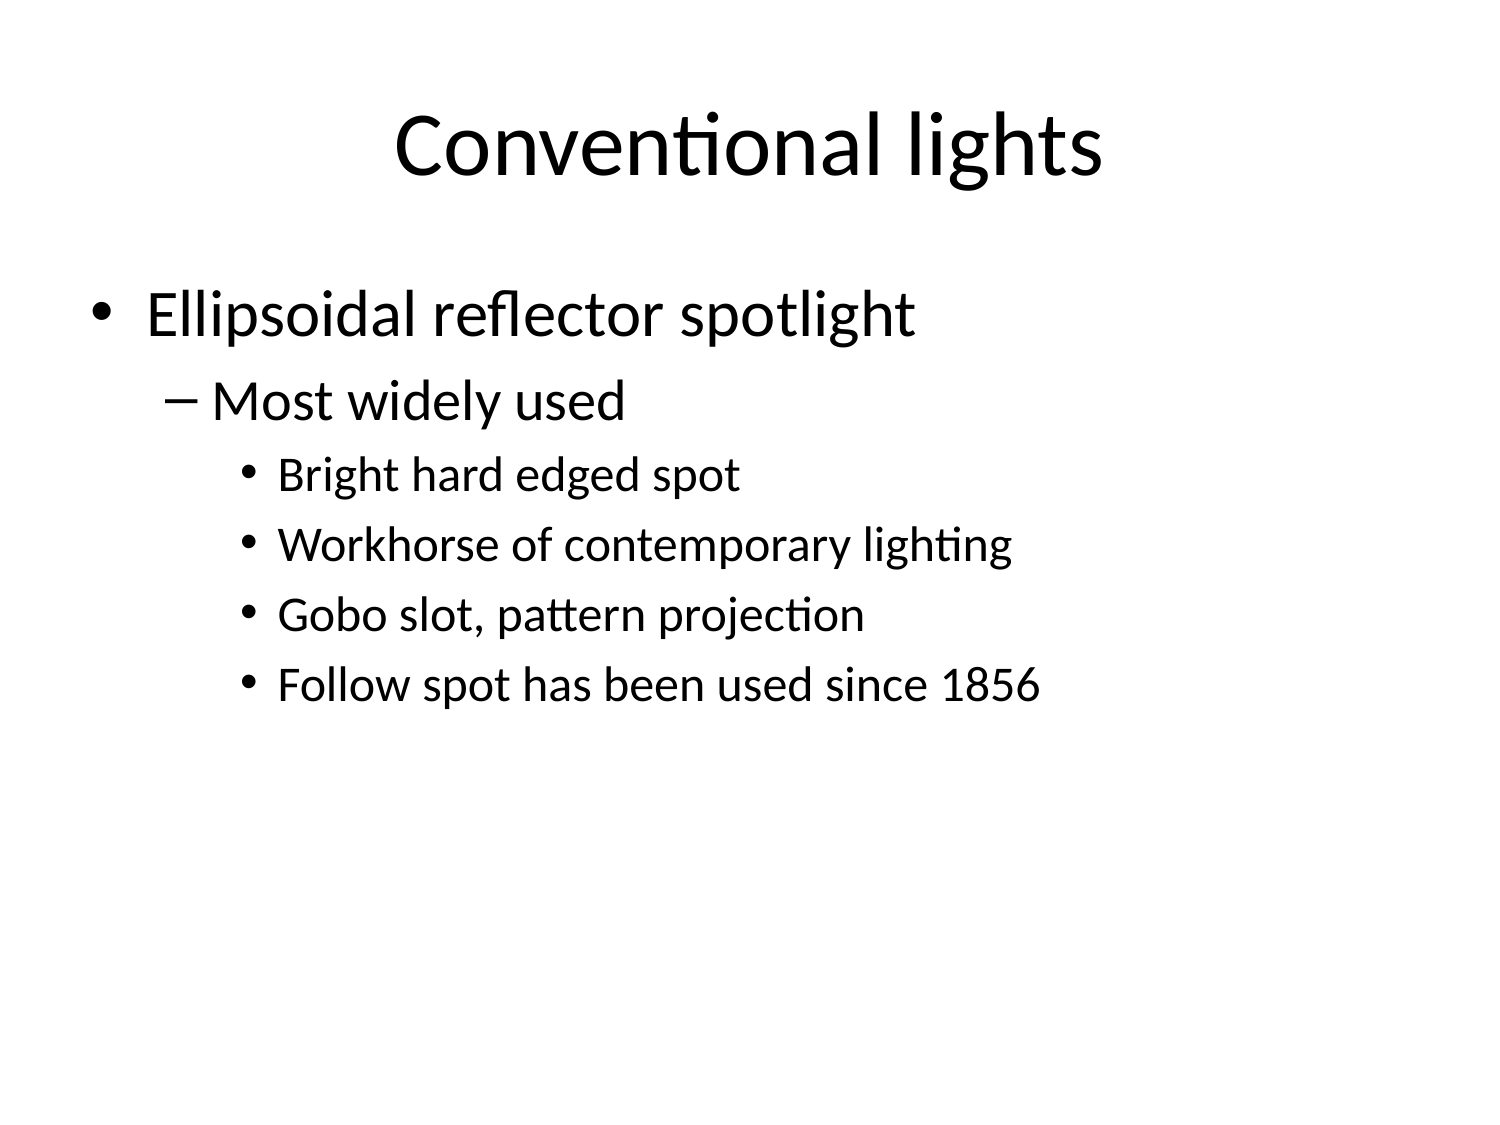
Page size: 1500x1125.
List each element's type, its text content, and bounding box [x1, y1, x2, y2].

list Ellipsoidal reflector spotlight Most widely used Bright hard edged spot Workhorse of contemporary lighting Gobo slot, pattern projection Follow spot has been used since 1856 [75, 262, 1425, 1005]
title Conventional lights [75, 45, 1425, 233]
